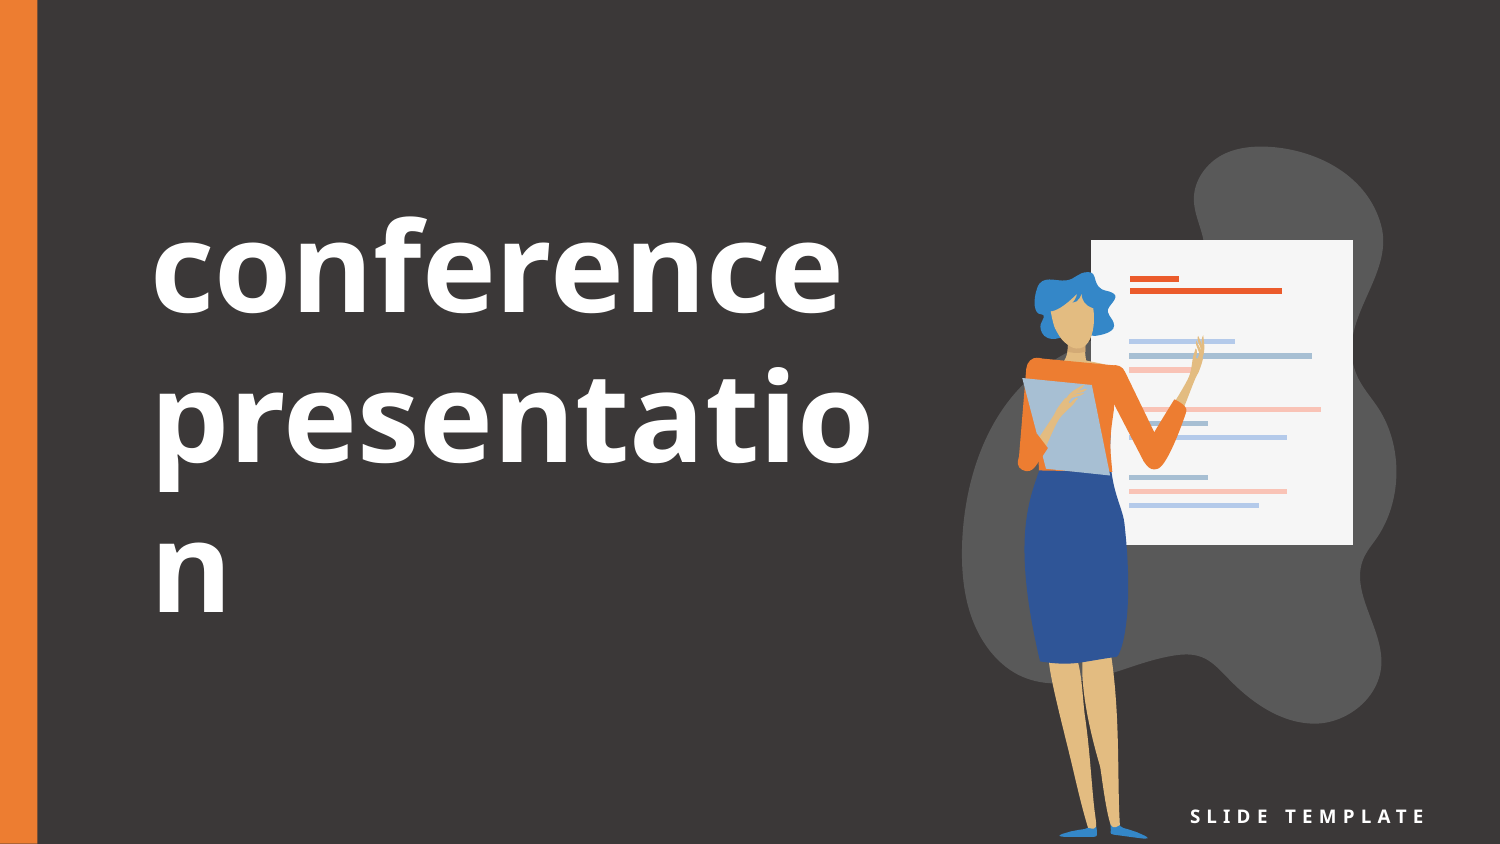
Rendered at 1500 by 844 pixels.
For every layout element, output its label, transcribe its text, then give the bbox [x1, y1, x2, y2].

title conference presentation [150, 246, 910, 578]
text_box [1209, 377, 1397, 724]
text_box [1209, 239, 1354, 546]
list SLIDE TEMPLATE [1209, 796, 1481, 835]
text_box [1209, 146, 1384, 318]
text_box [915, 98, 1205, 839]
